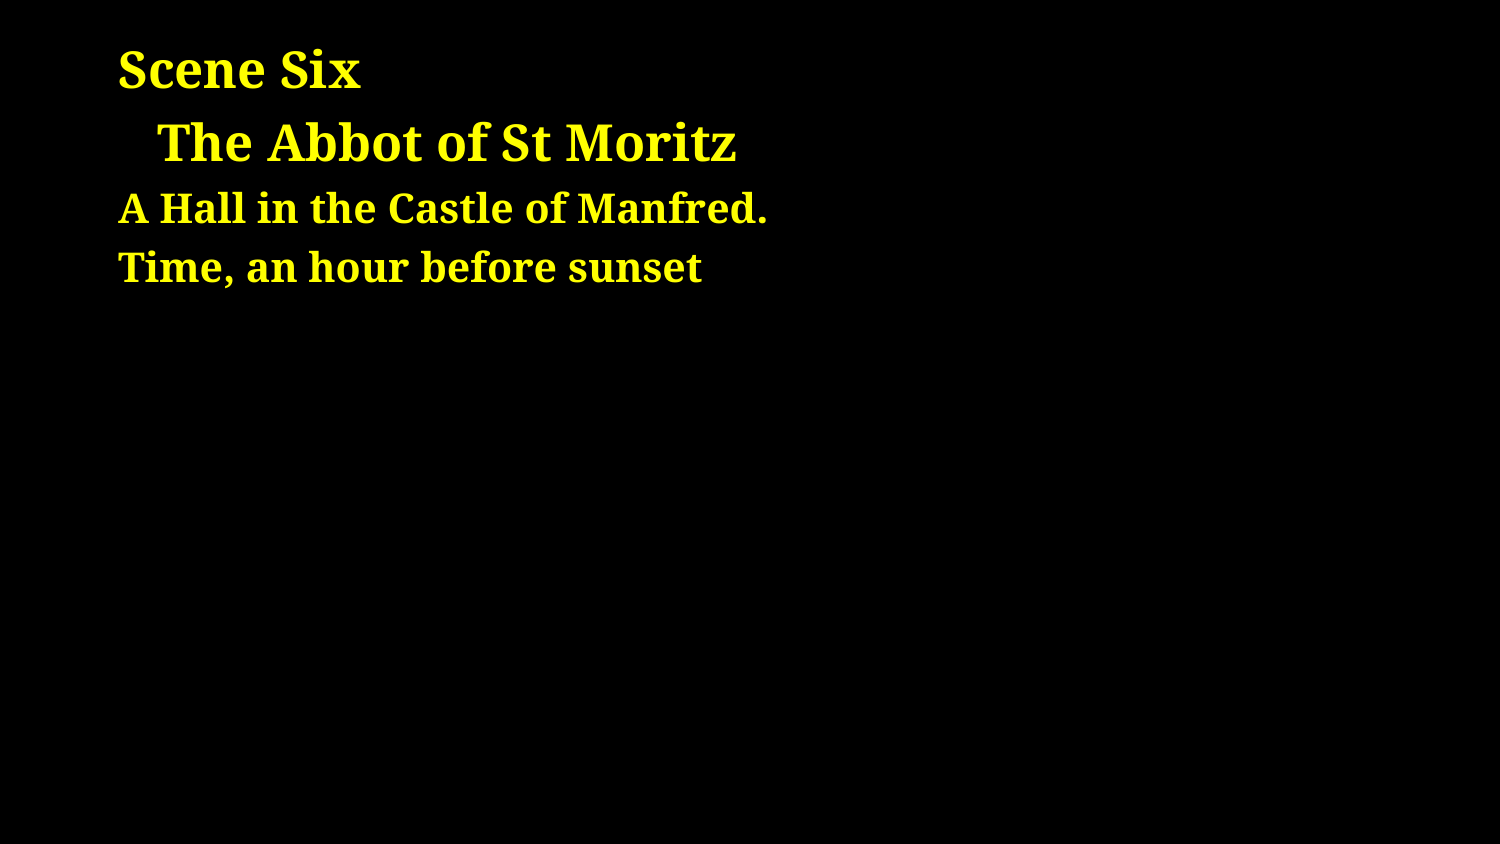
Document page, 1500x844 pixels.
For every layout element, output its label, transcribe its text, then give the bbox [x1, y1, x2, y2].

title Scene Six The Abbot of St Moritz A Hall in the Castle of Manfred. Time, an hour before sunset [103, 17, 1397, 299]
